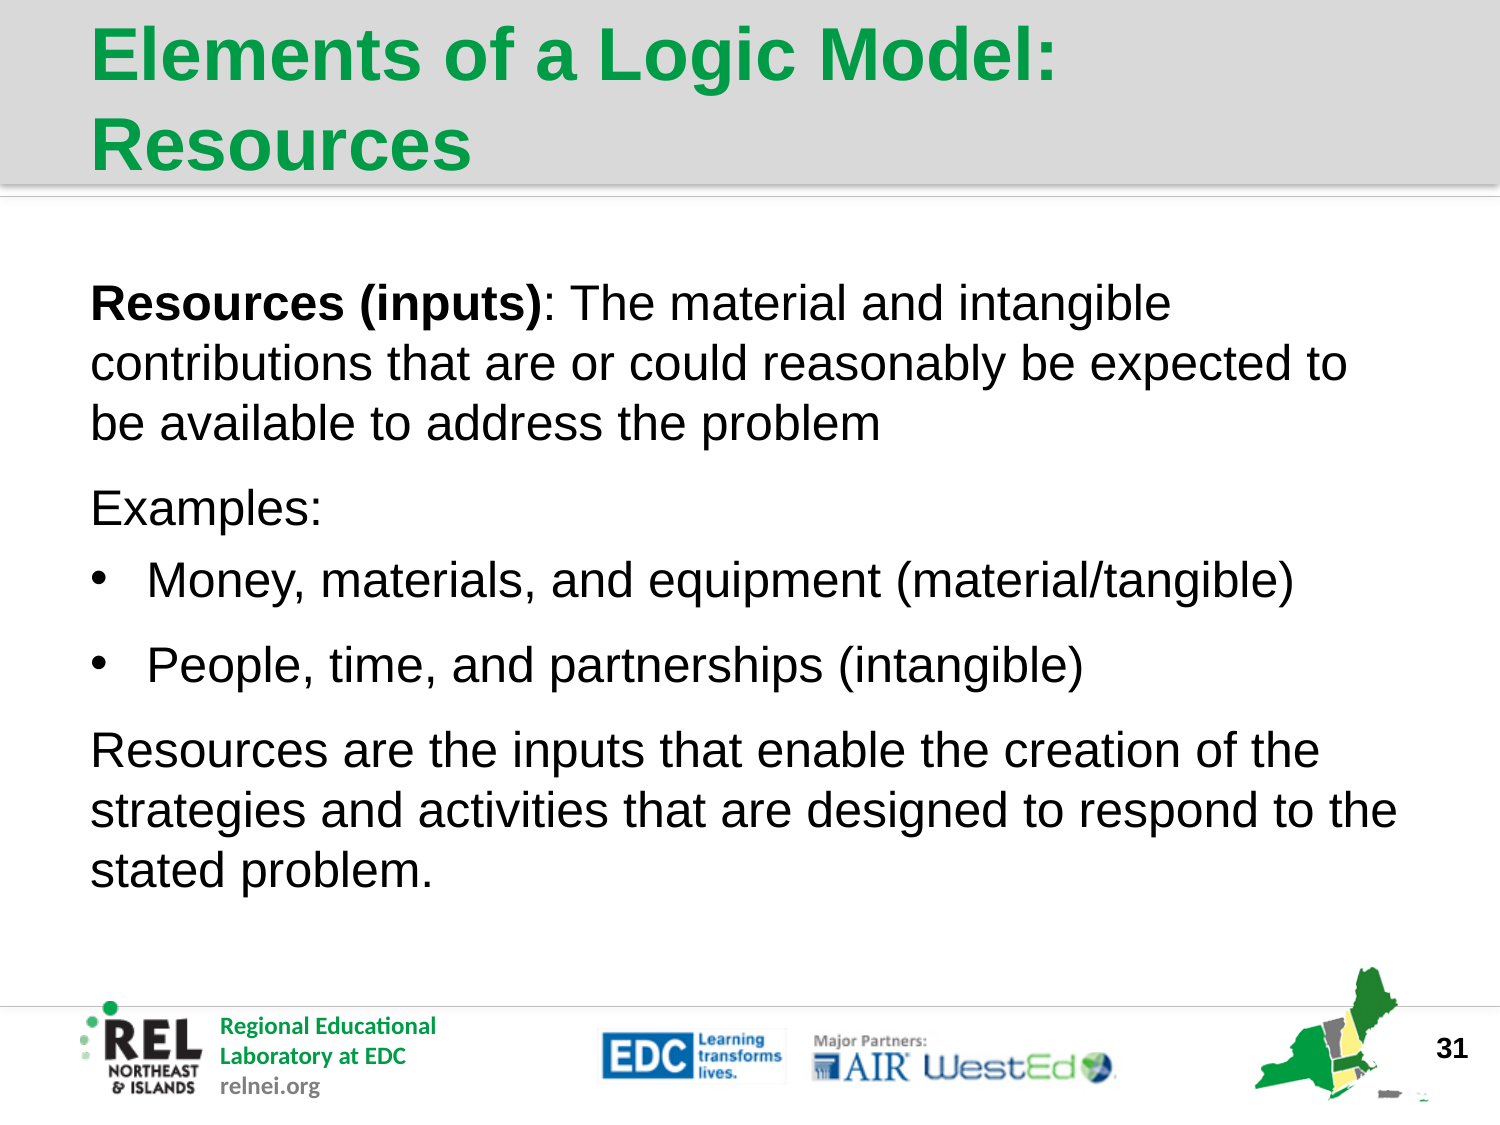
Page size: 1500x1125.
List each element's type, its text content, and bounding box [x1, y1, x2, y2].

list Resources (inputs): The material and intangible contributions that are or could reasonably be expected to be available to address the problem Examples: Money, materials, and equipment (material/tangible) People, time, and partnerships (intangible) Resources are the inputs that enable the creation of the strategies and activities that are designed to respond to the stated problem. [75, 262, 1425, 982]
slide_number 31 [1392, 1017, 1484, 1077]
picture [1245, 964, 1442, 1103]
title Elements of a Logic Model: Resources [75, 25, 1425, 165]
picture [80, 1001, 227, 1108]
picture [594, 1028, 1138, 1091]
